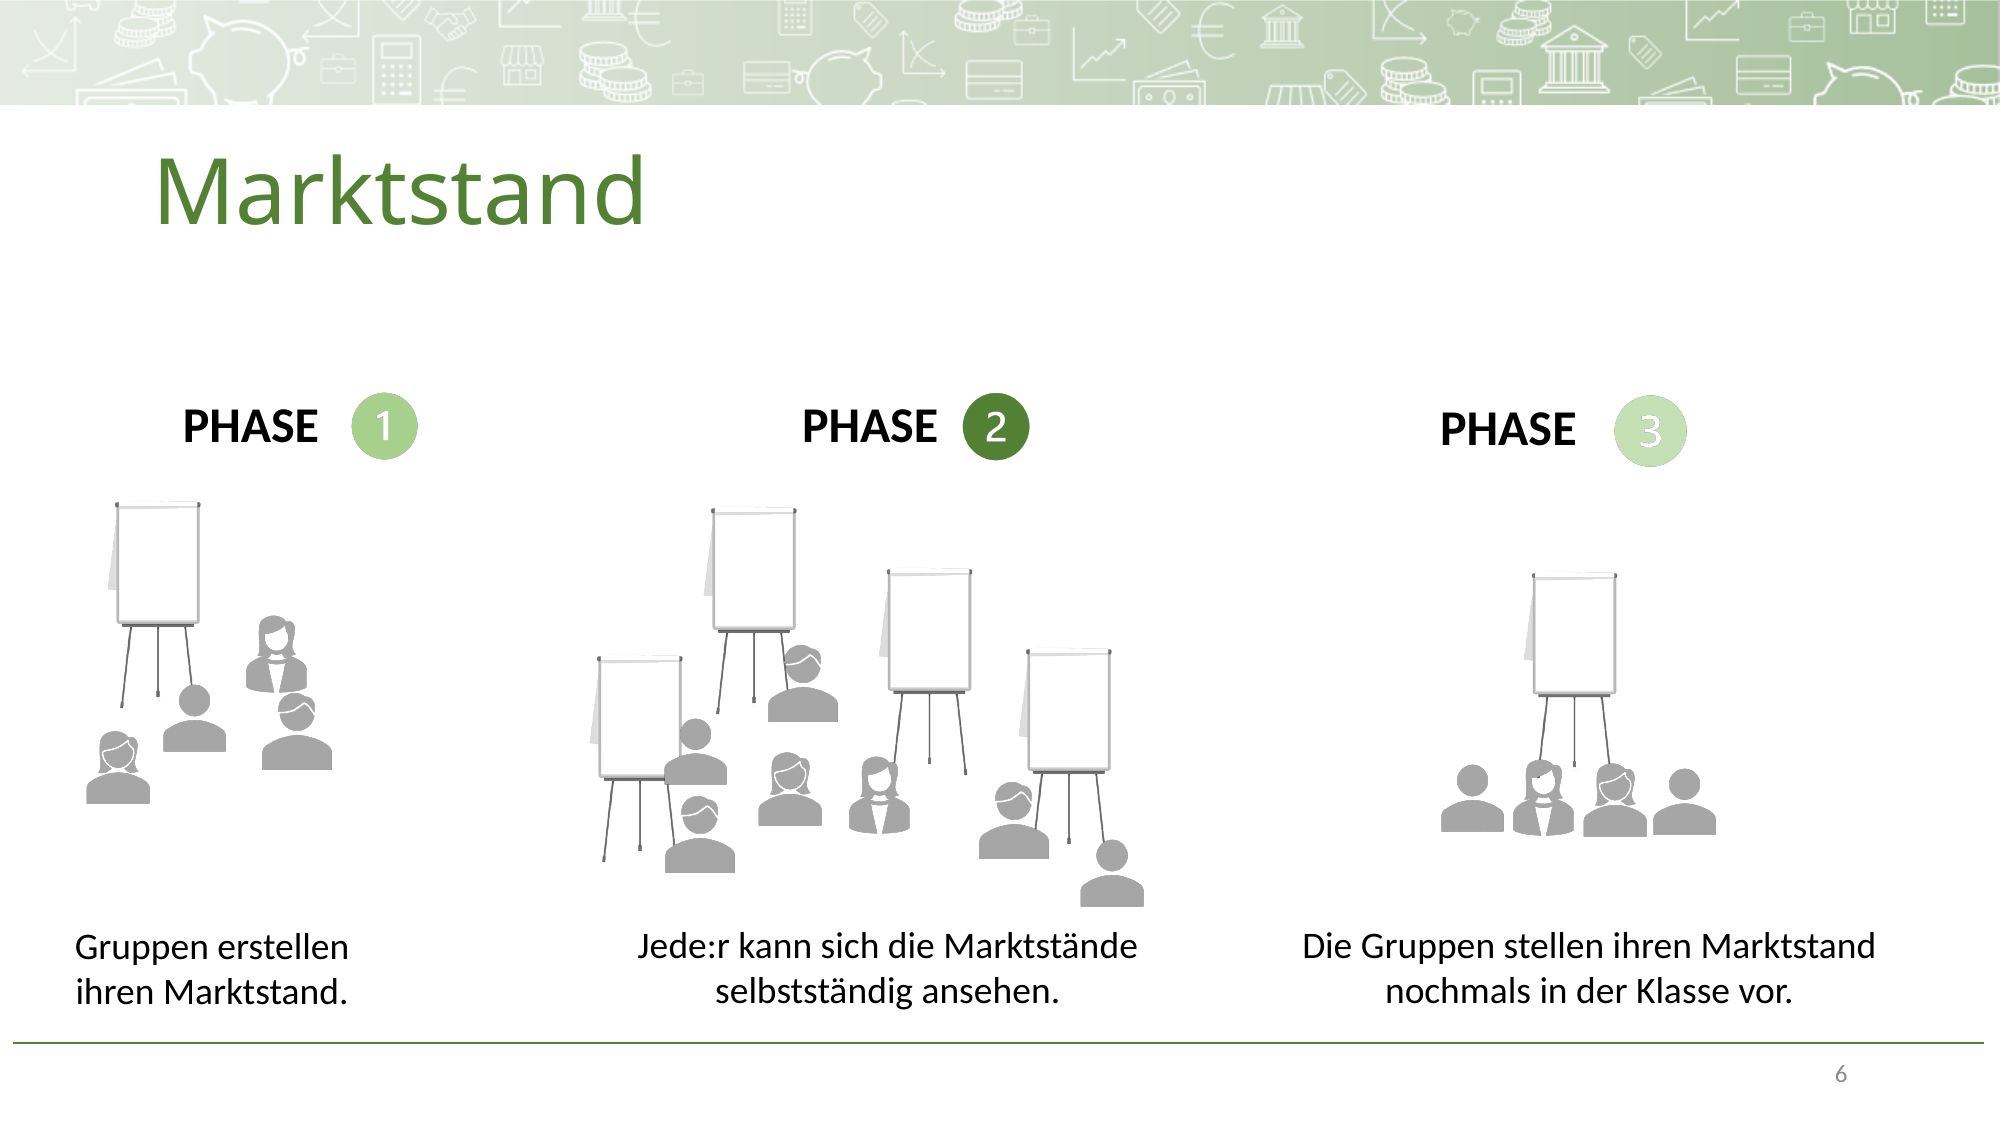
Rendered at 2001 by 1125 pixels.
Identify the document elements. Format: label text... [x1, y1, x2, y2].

slide_number 6 [1412, 1042, 1863, 1103]
text_box Die Gruppen stellen ihren Marktstand nochmals in der Klasse vor. [1269, 913, 1910, 1019]
picture [954, 384, 1038, 469]
picture [1605, 386, 1696, 476]
picture [1426, 552, 1731, 850]
text_box Gruppen erstellen ihren Marktstand. [21, 915, 403, 1020]
picture [0, 0, 2000, 105]
picture [515, 487, 1190, 920]
picture [343, 384, 426, 468]
text_box PHASE [168, 384, 343, 460]
picture [33, 481, 349, 818]
text_box Jede:r kann sich die Marktstände selbstständig ansehen. [617, 913, 1159, 1019]
text_box PHASE [1425, 388, 1601, 463]
text_box PHASE [787, 384, 954, 460]
title Marktstand [137, 111, 1863, 278]
